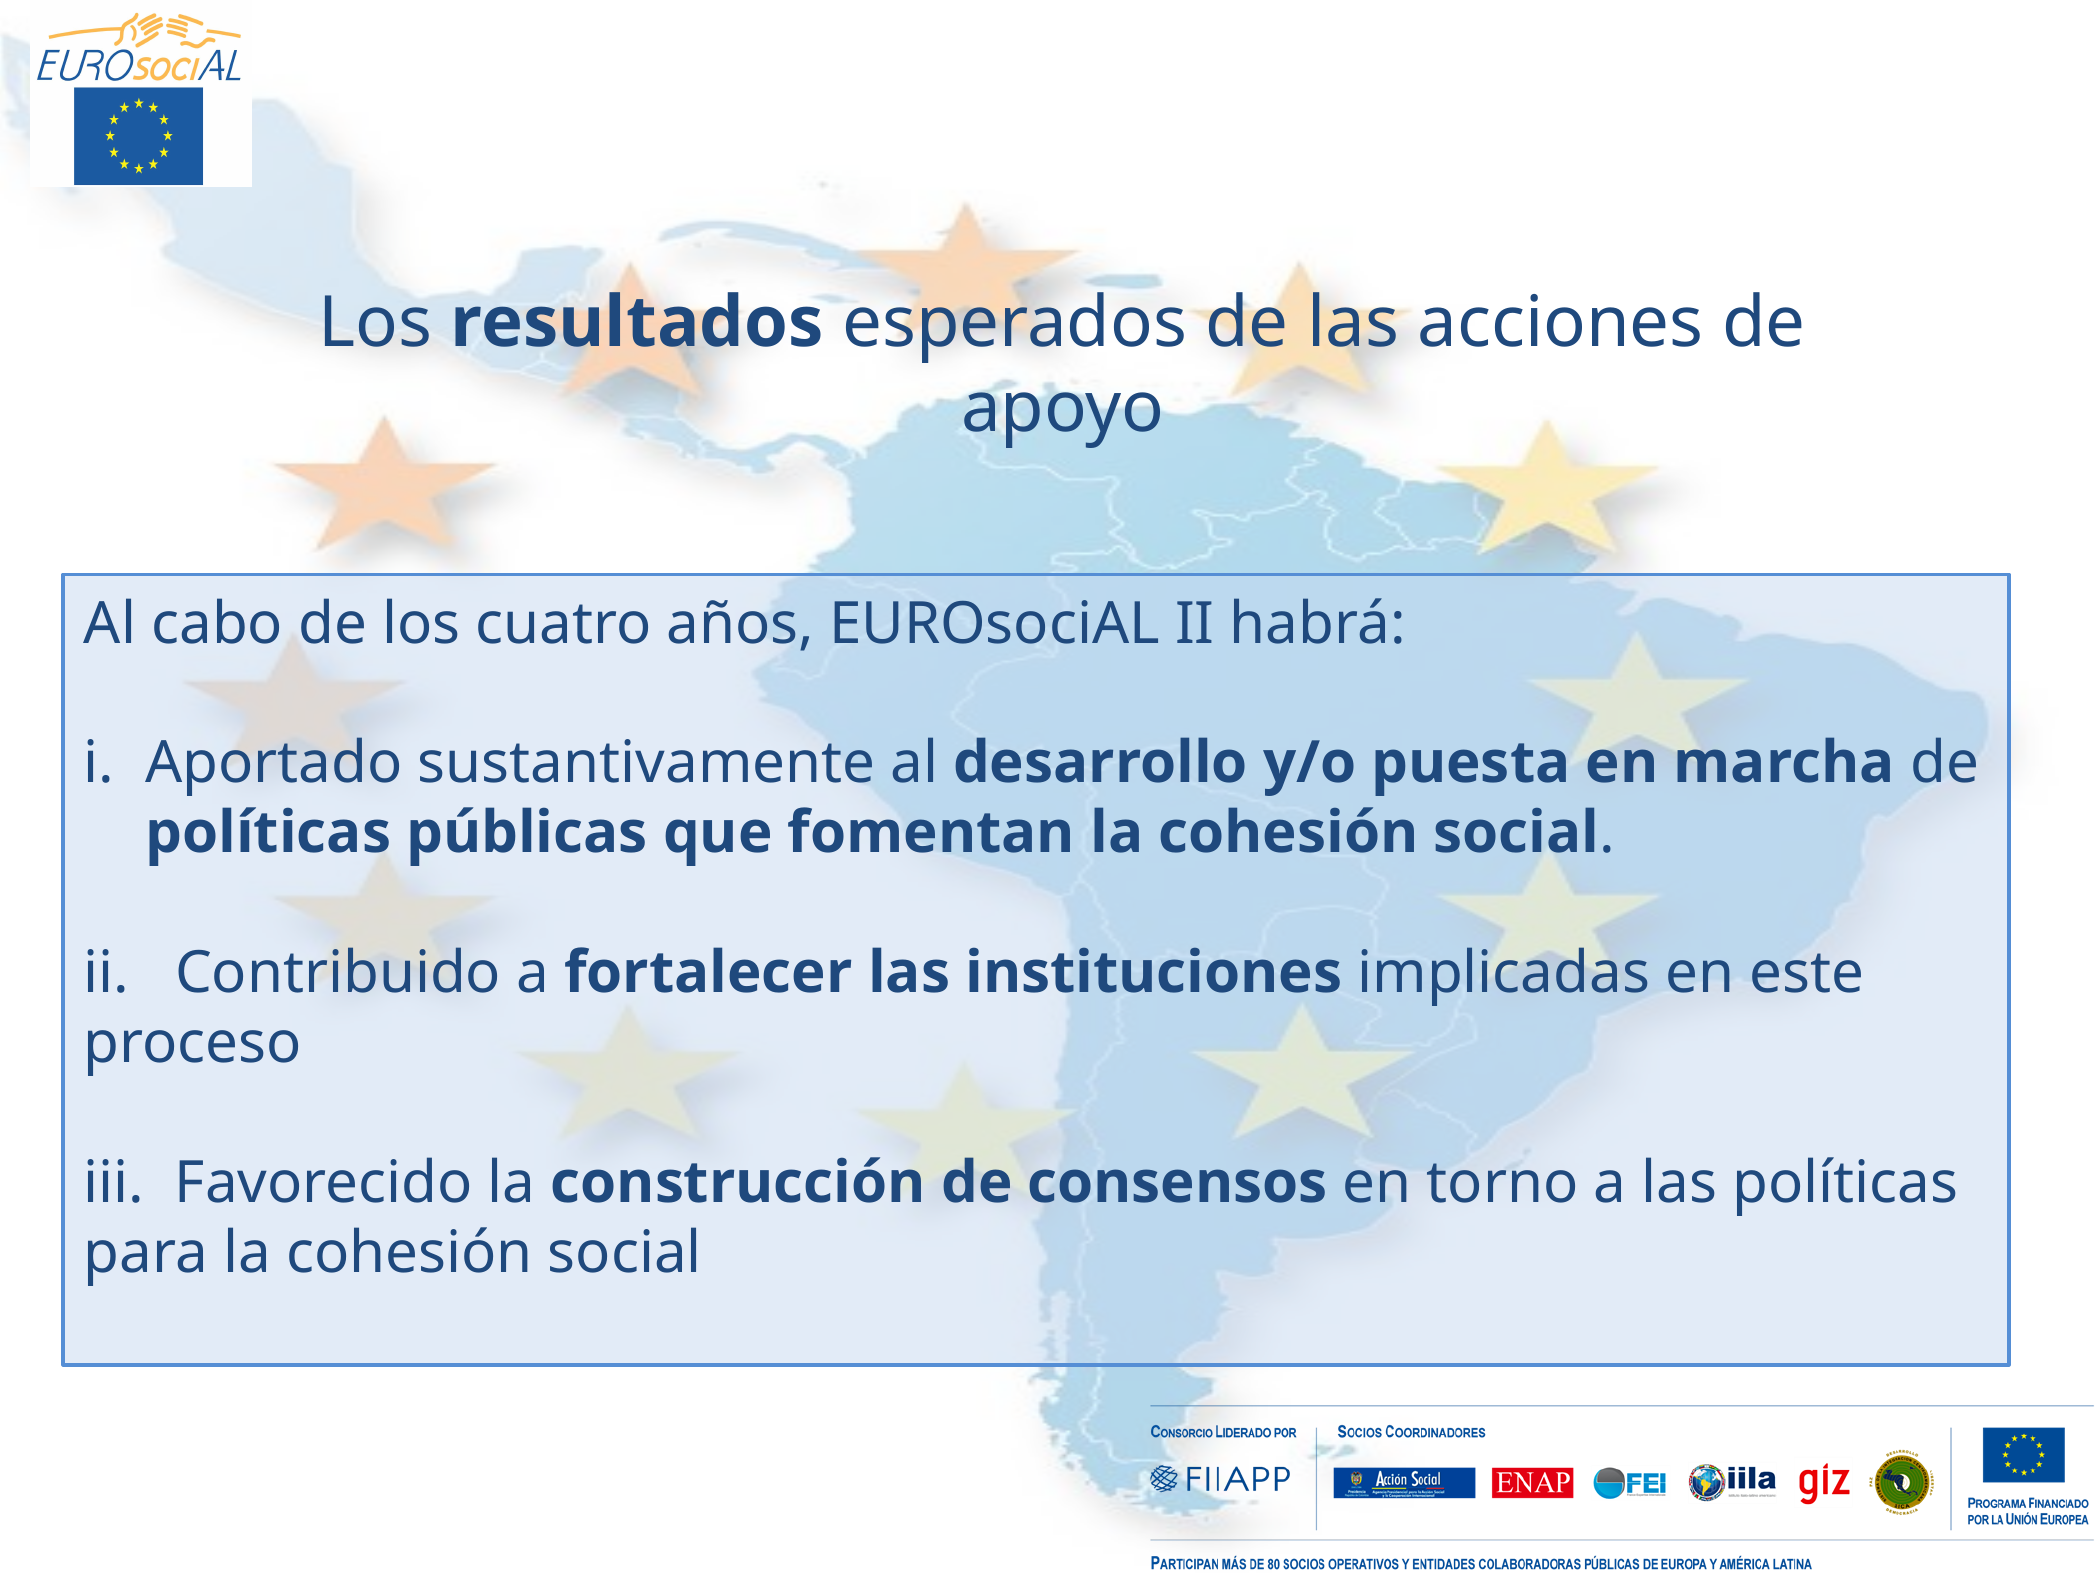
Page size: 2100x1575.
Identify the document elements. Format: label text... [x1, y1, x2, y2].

picture [1150, 1400, 2100, 1575]
text_box Al cabo de los cuatro años, EUROsociAL II habrá: Aportado sustantivamente al desarrollo y/o puesta en marcha de políticas públicas que fomentan la cohesión social. ii. Contribuido a fortalecer las instituciones implicadas en este proceso iii. Favorecido la construcción de consensos en torno a las políticas para la cohesión social [62, 574, 2009, 1365]
text_box Los resultados esperados de las acciones de apoyo [234, 265, 1892, 457]
